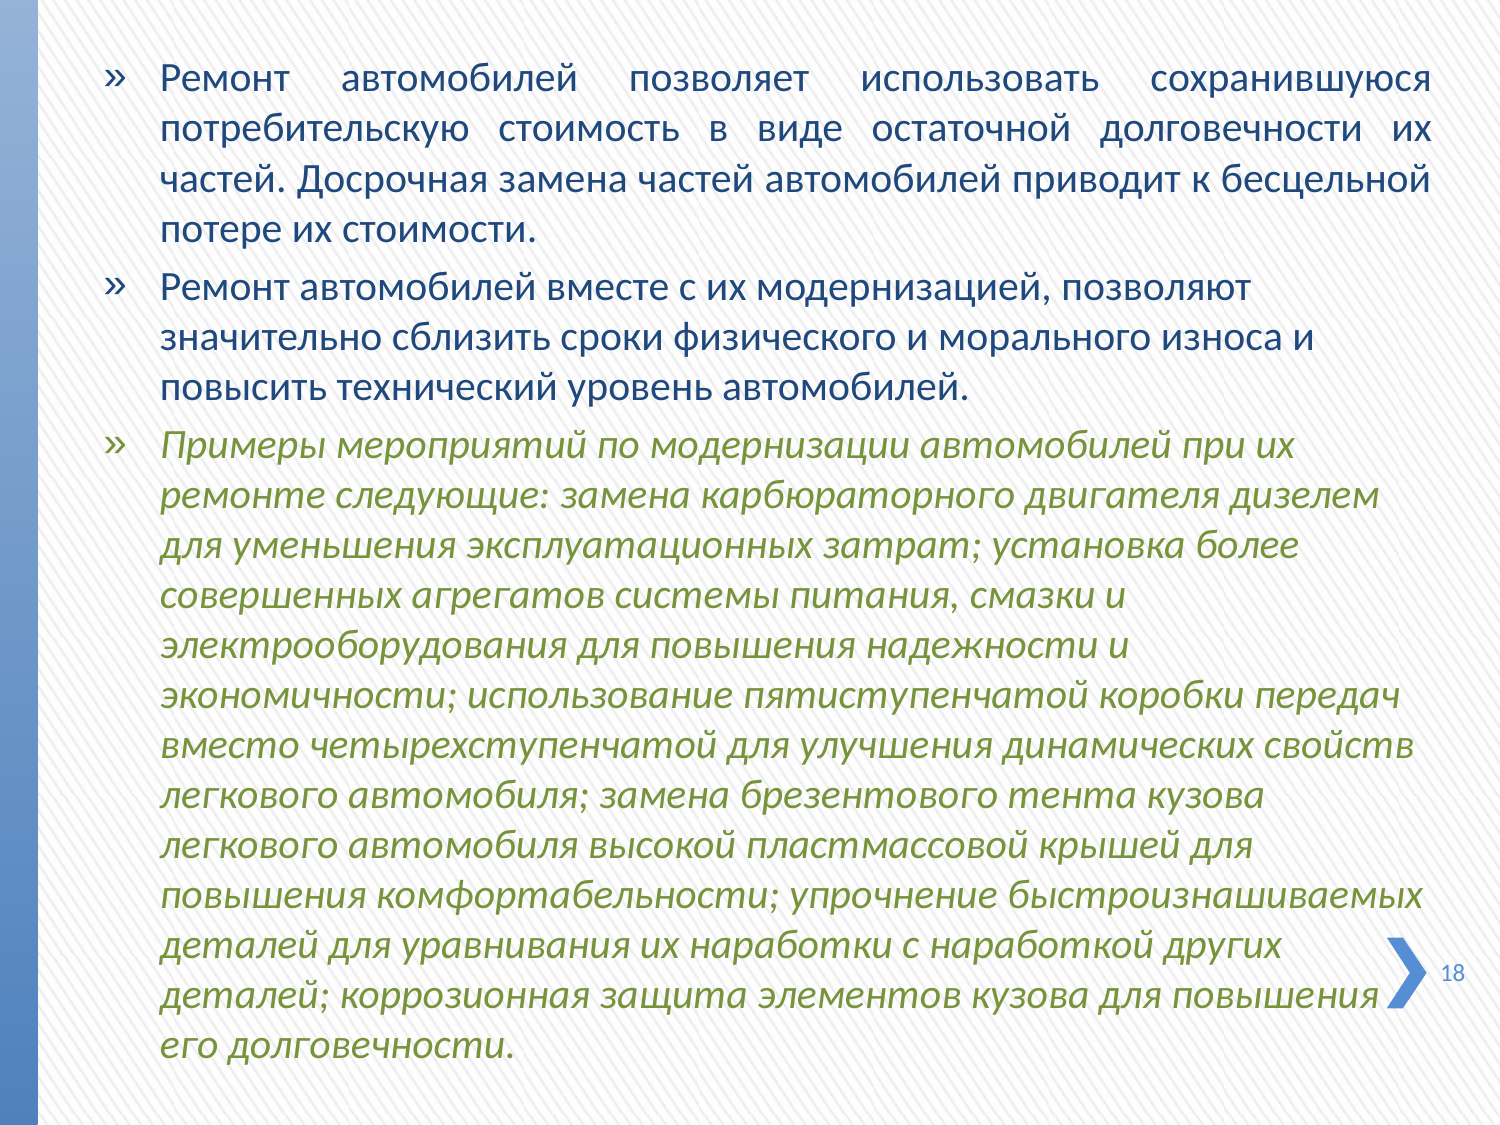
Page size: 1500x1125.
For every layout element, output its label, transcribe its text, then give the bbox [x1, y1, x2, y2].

slide_number 18 [1425, 941, 1488, 1002]
list Ремонт автомобилей позволяет использовать сохранив­шуюся потребительскую стоимость в виде остаточной долго­вечности их частей. Досрочная замена частей автомобилей приводит к бесцельной потере их стоимости. Ремонт автомобилей вместе с их модернизацией, позво­ляют значительно сблизить сроки физического и морального износа и повысить технический уровень автомобилей. Примеры мероприятий по модернизации автомобилей при их ремонте следующие: замена карбюраторного двигателя дизелем для уменьшения эксплуатационных затрат; установка более совершен­ных агрегатов системы питания, смазки и электрооборудования для повышения надежности и экономичности; использование пятисту­пенчатой коробки передач вместо четырехступенчатой для улучше­ния динамических свойств легкового автомобиля; замена брезенто­вого тента кузова легкового автомобиля высокой пластмассовой крышей для повышения комфортабельности; упрочнение быстроиз­нашиваемых деталей для уравнивания их наработки с наработкой других деталей; коррозионная защита элементов кузова для повыше­ния его долговечности. [88, 42, 1447, 1094]
